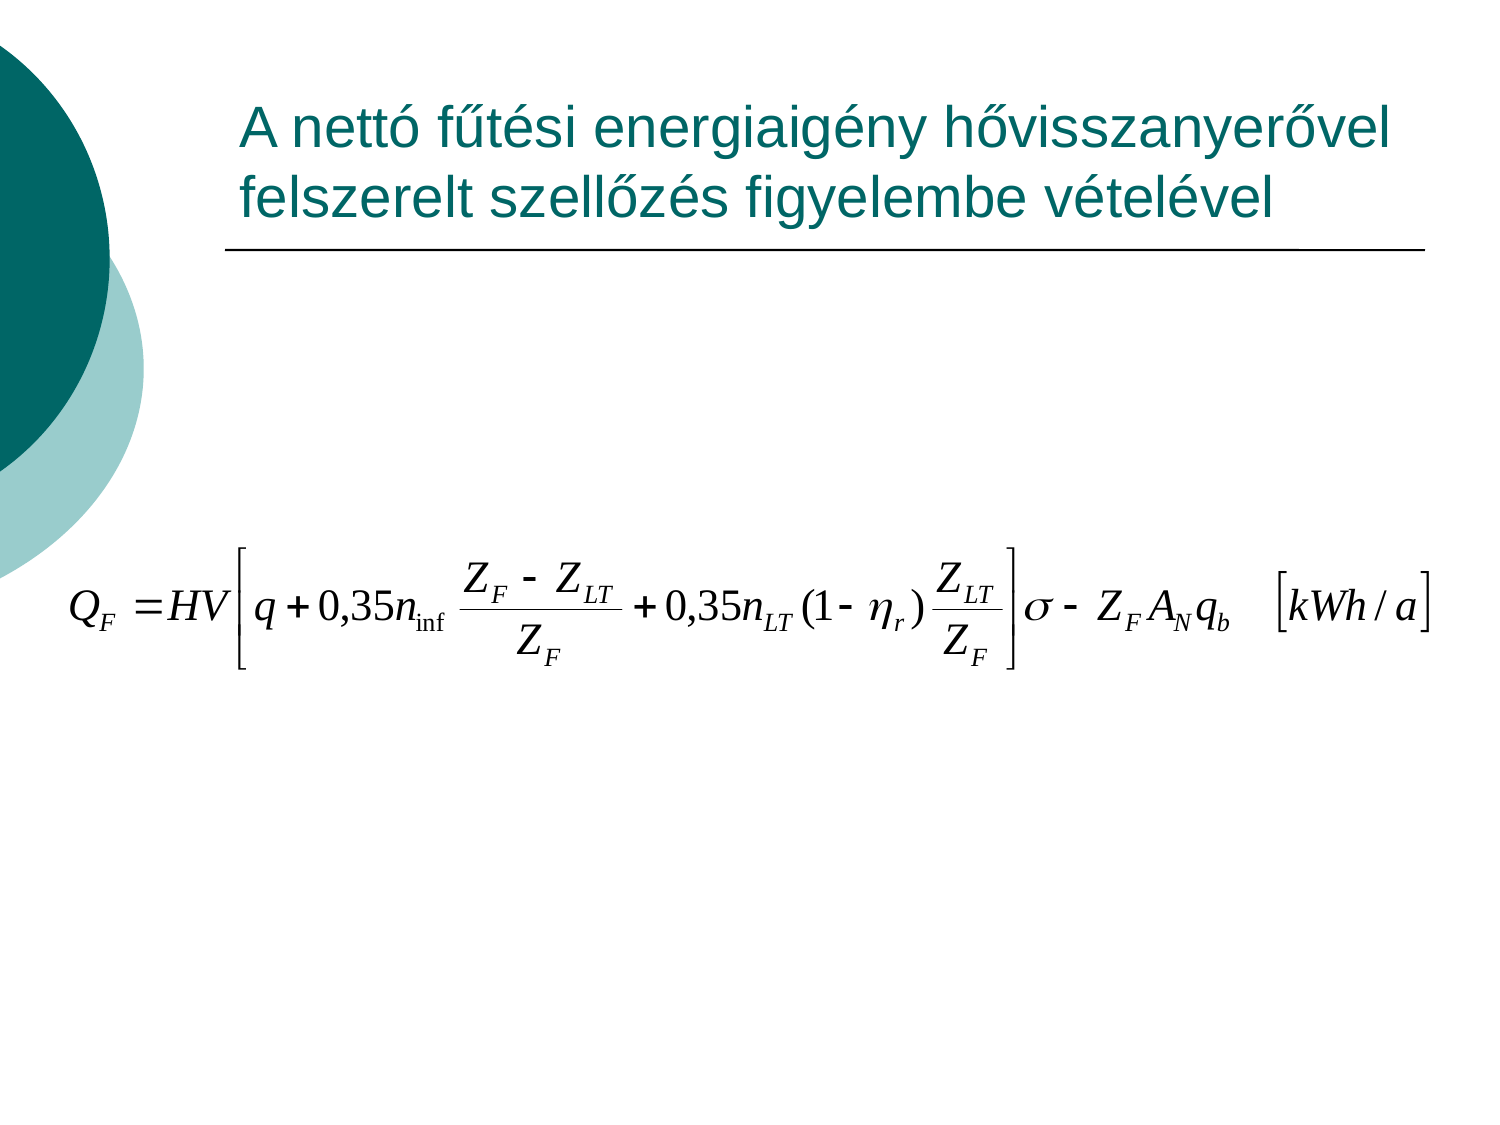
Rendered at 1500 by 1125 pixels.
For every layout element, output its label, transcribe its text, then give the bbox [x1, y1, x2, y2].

title A nettó fűtési energiaigény hővisszanyerővel felszerelt szellőzés figyelembe vételével [224, 49, 1425, 237]
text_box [62, 537, 1438, 681]
